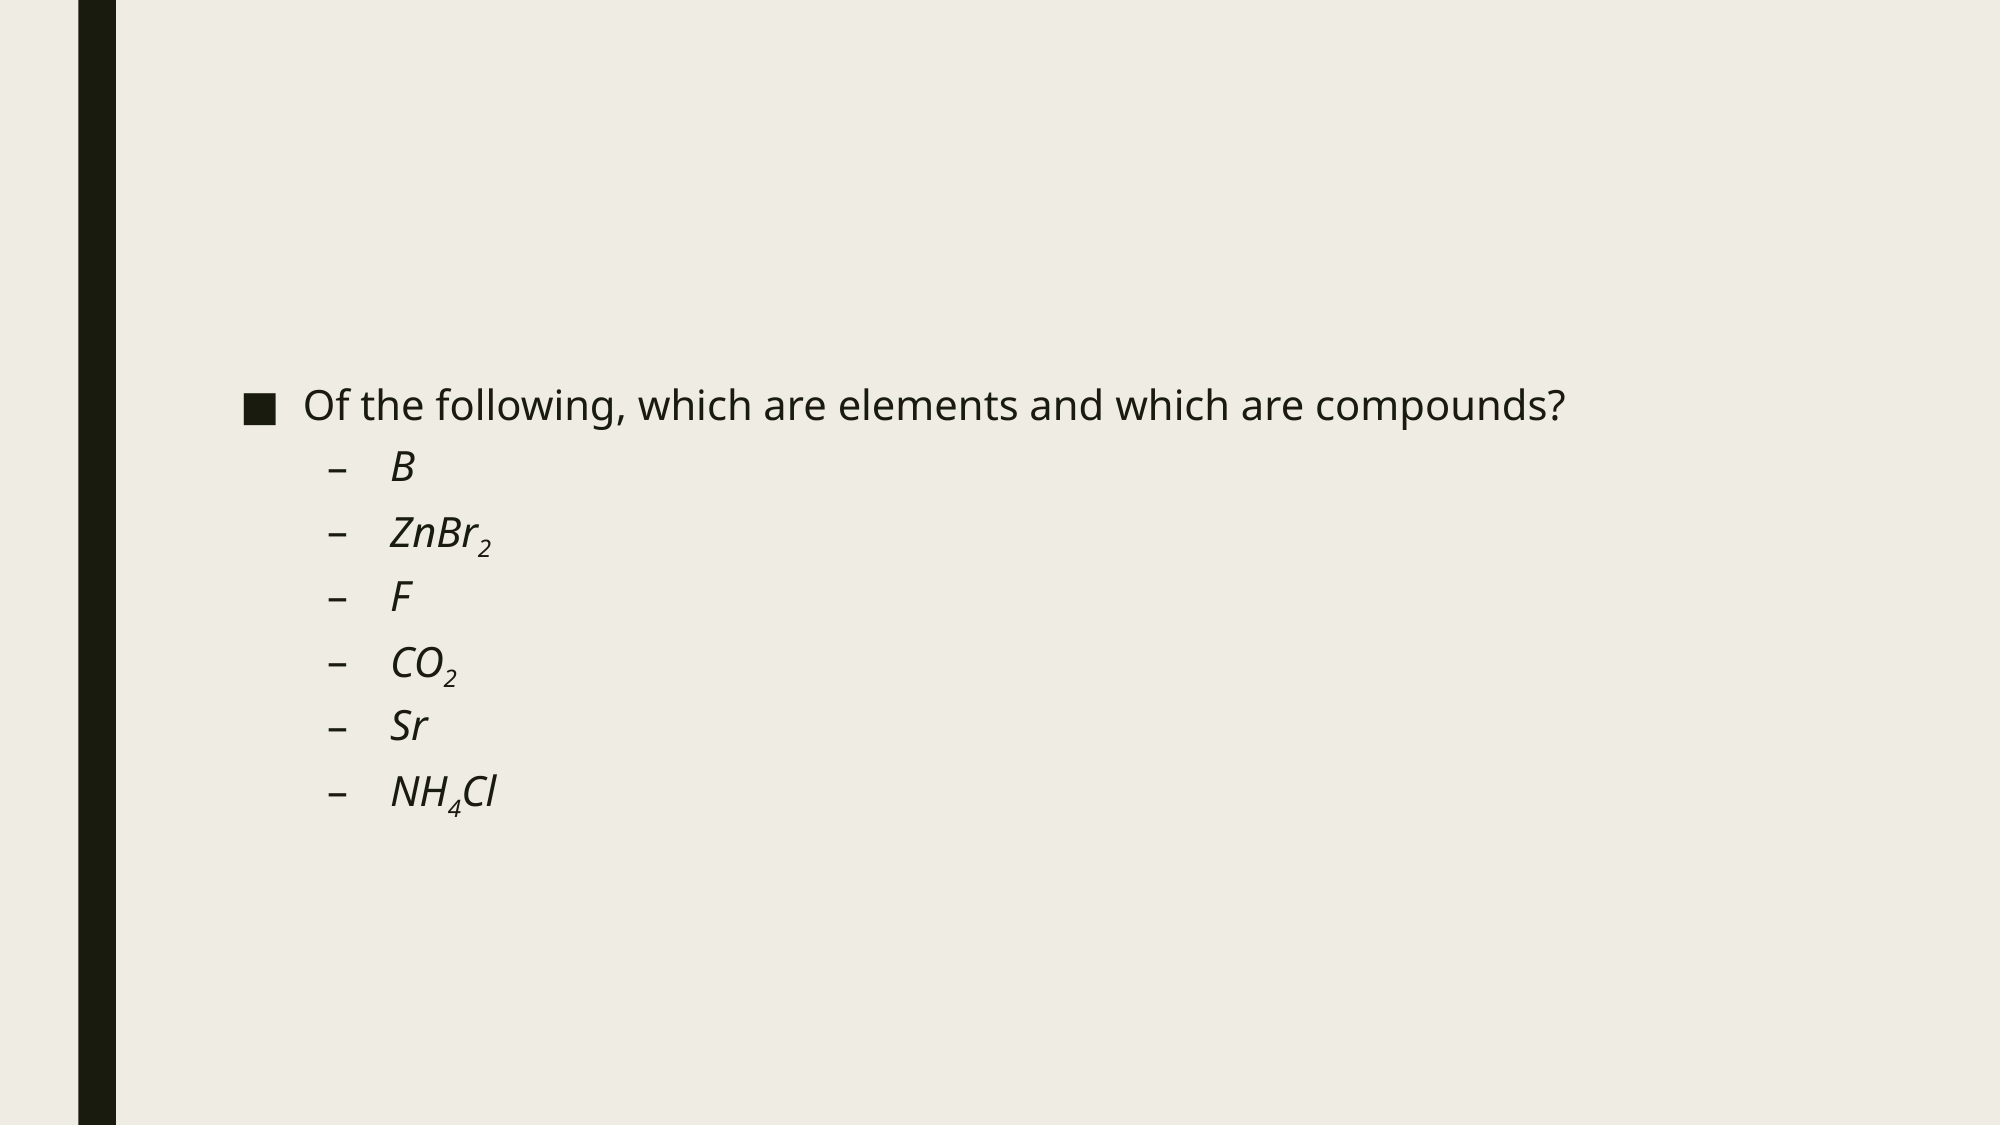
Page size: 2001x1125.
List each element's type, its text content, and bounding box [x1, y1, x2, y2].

list Of the following, which are elements and which are compounds? B ZnBr2 F CO2 Sr NH4Cl [225, 375, 1800, 963]
